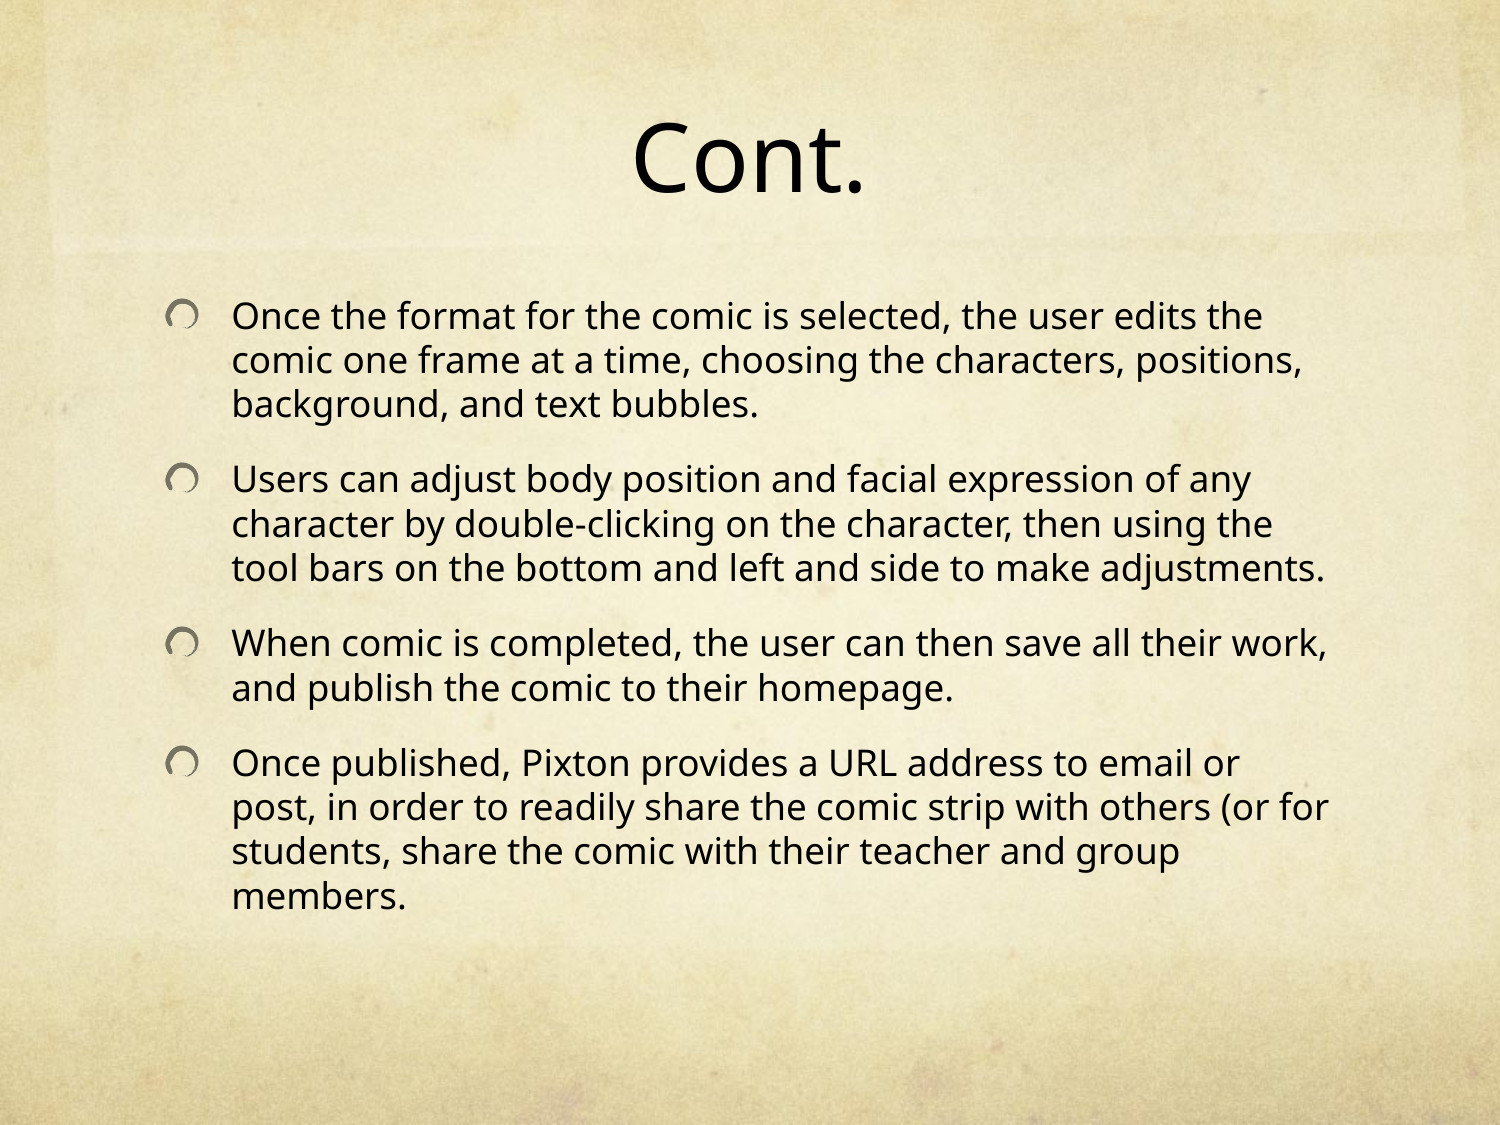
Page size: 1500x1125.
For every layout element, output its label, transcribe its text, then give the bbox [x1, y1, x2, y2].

picture [0, 0, 1500, 1125]
title Cont. [150, 82, 1350, 225]
list Once the format for the comic is selected, the user edits the comic one frame at a time, choosing the characters, positions, background, and text bubbles. Users can adjust body position and facial expression of any character by double-clicking on the character, then using the tool bars on the bottom and left and side to make adjustments. When comic is completed, the user can then save all their work, and publish the comic to their homepage. Once published, Pixton provides a URL address to email or post, in order to readily share the comic strip with others (or for students, share the comic with their teacher and group members. [150, 284, 1350, 950]
